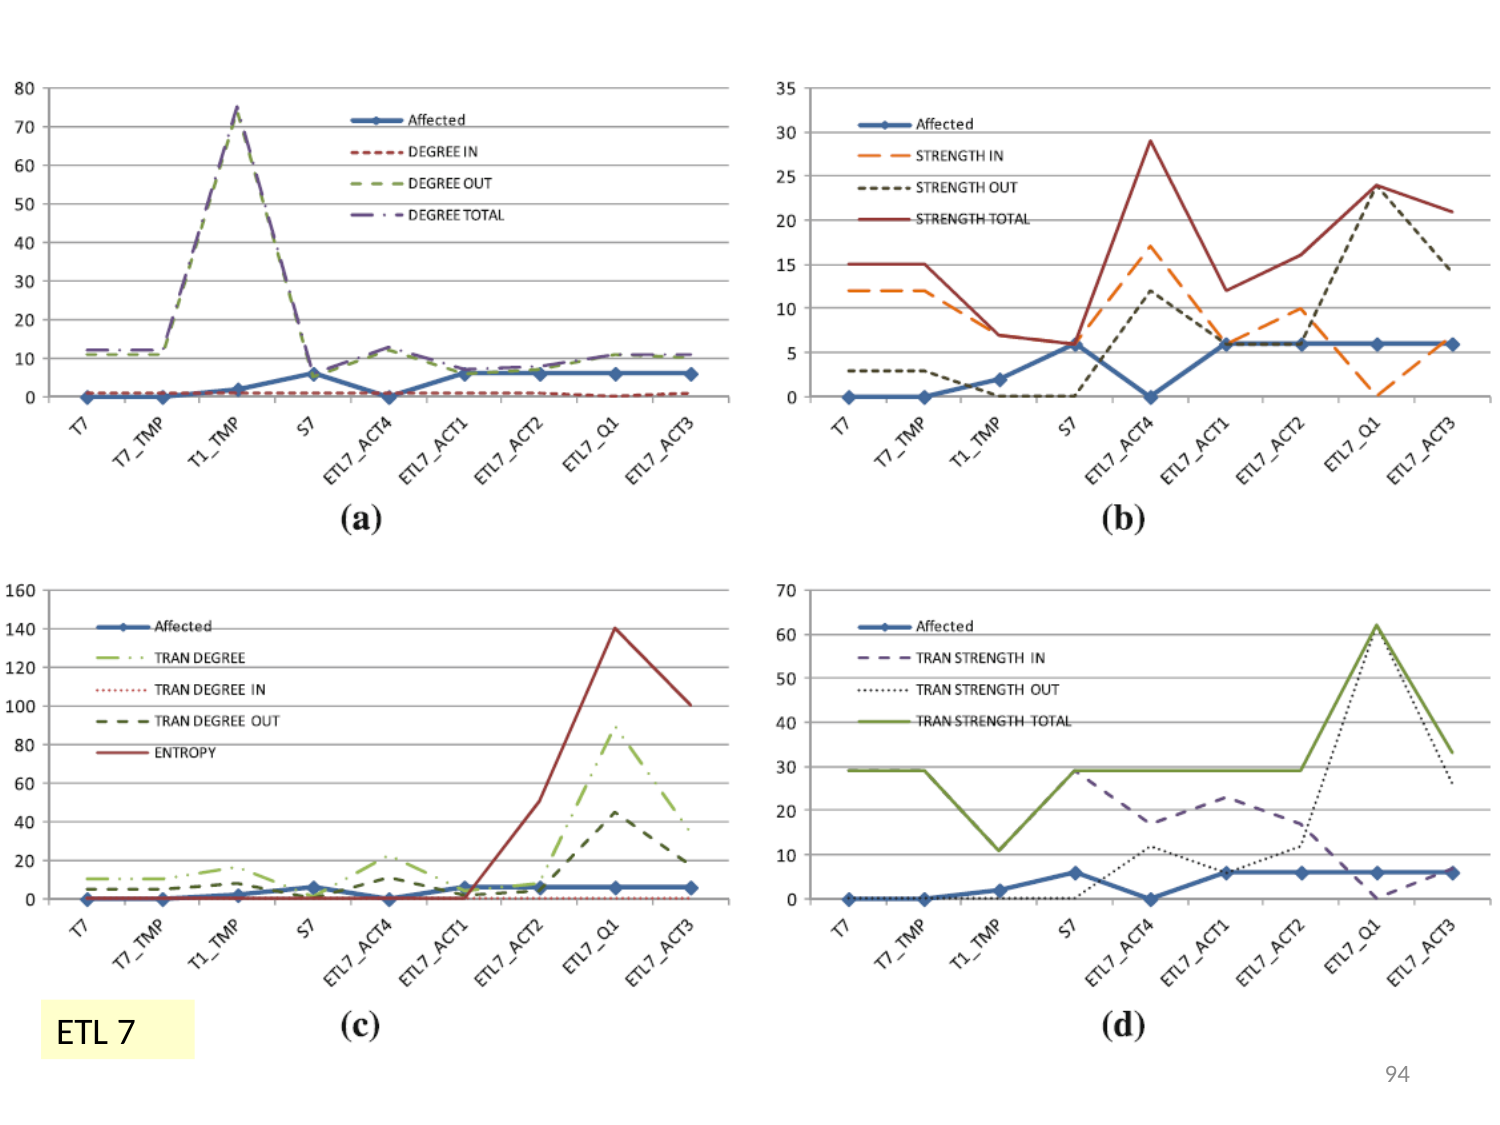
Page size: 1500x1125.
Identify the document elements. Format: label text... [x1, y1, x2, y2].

picture [0, 74, 1500, 1051]
slide_number 94 [1074, 1060, 1425, 1103]
